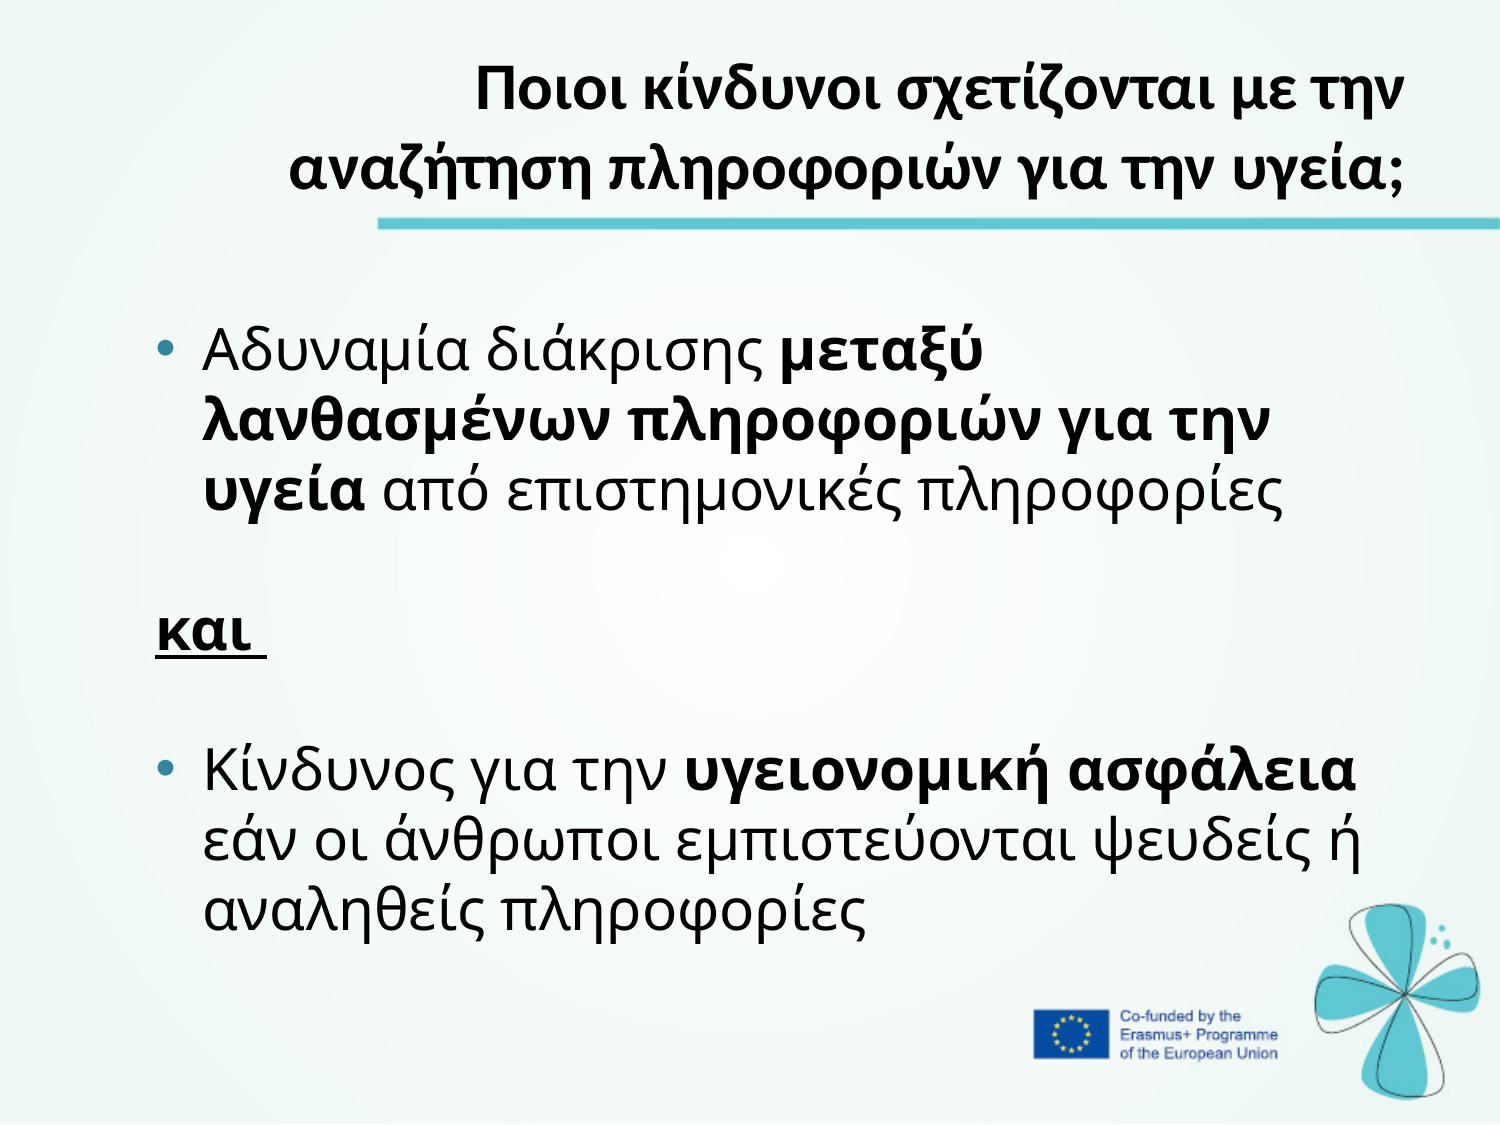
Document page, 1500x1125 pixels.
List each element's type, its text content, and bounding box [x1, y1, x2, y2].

text_box Ποιοι κίνδυνοι σχετίζονται με την αναζήτηση πληροφοριών για την υγεία; [234, 35, 1422, 210]
picture [0, 0, 1500, 1125]
text_box Αδυναμία διάκρισης μεταξύ λανθασμένων πληροφοριών για την υγεία από επιστημονικές πληροφορίες και Κίνδυνος για την υγειονομική ασφάλεια εάν οι άνθρωποι εμπιστεύονται ψευδείς ή αναληθείς πληροφορίες [140, 304, 1418, 950]
